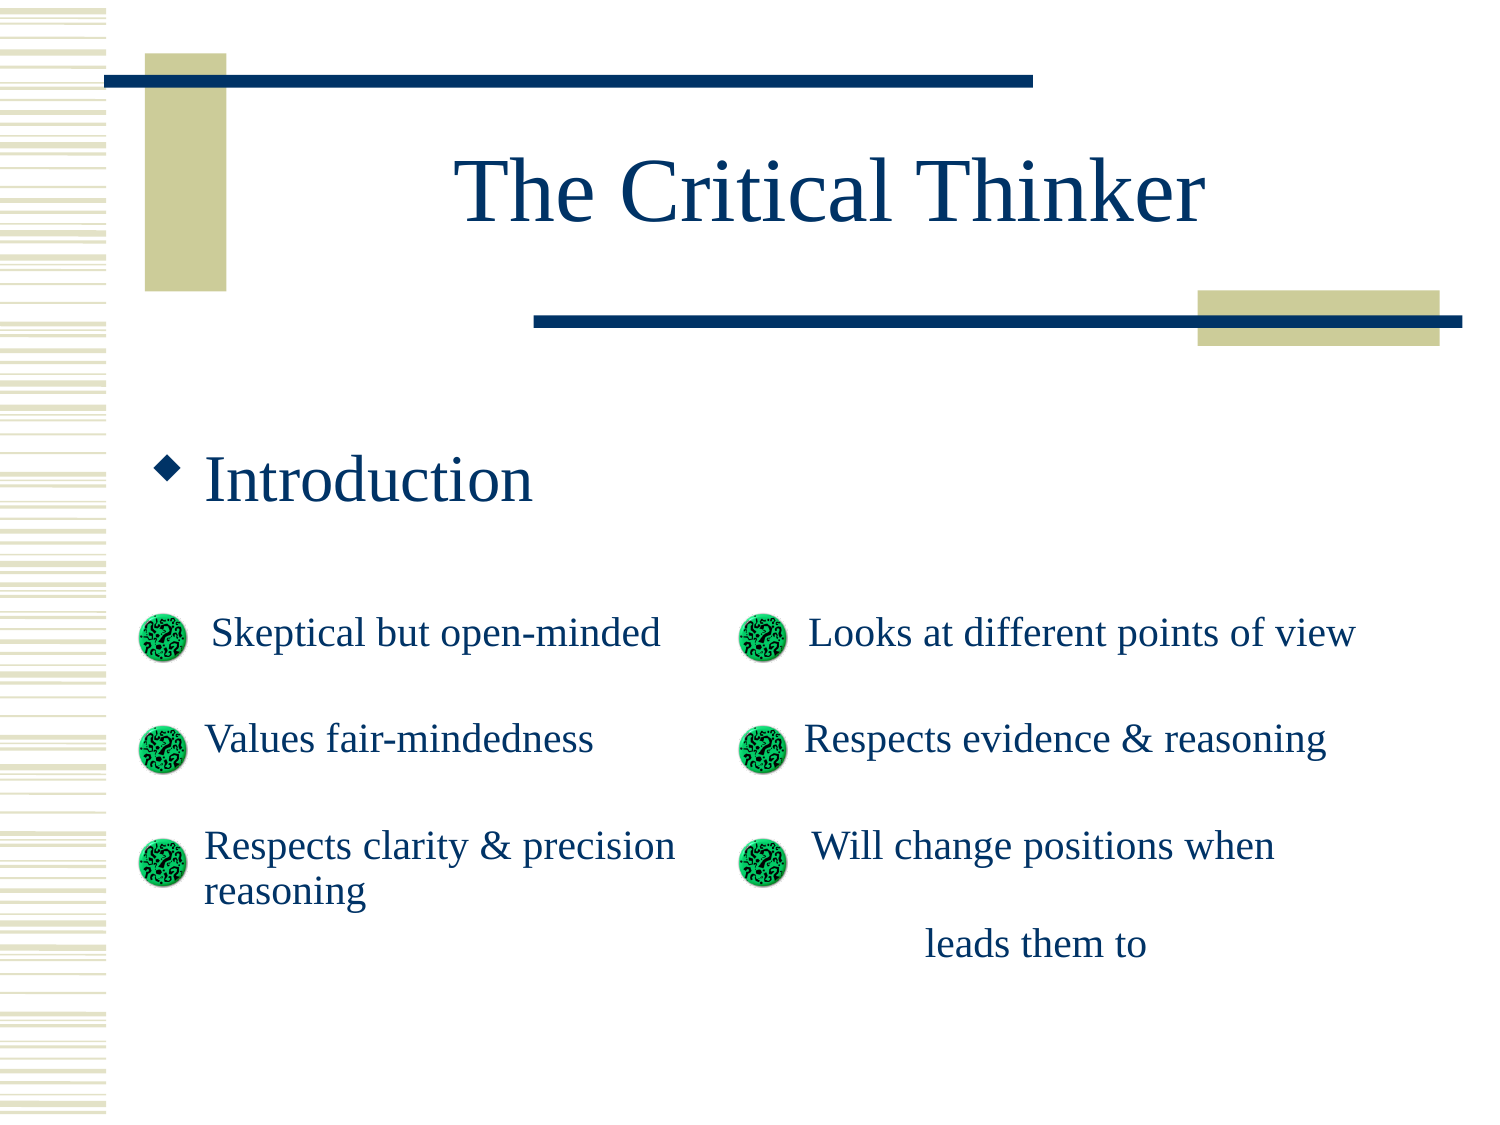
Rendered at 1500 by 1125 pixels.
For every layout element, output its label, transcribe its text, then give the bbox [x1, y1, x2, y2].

picture [137, 612, 188, 663]
picture [137, 837, 188, 888]
list Introduction Skeptical but open-minded Looks at different points of view Values fair-mindedness Respects evidence & reasoning Respects clarity & precision Will change positions when reasoning leads them to [132, 363, 1439, 1001]
picture [737, 837, 788, 888]
title The Critical Thinker [224, 99, 1436, 288]
picture [737, 612, 788, 663]
picture [137, 724, 188, 776]
picture [737, 724, 788, 776]
